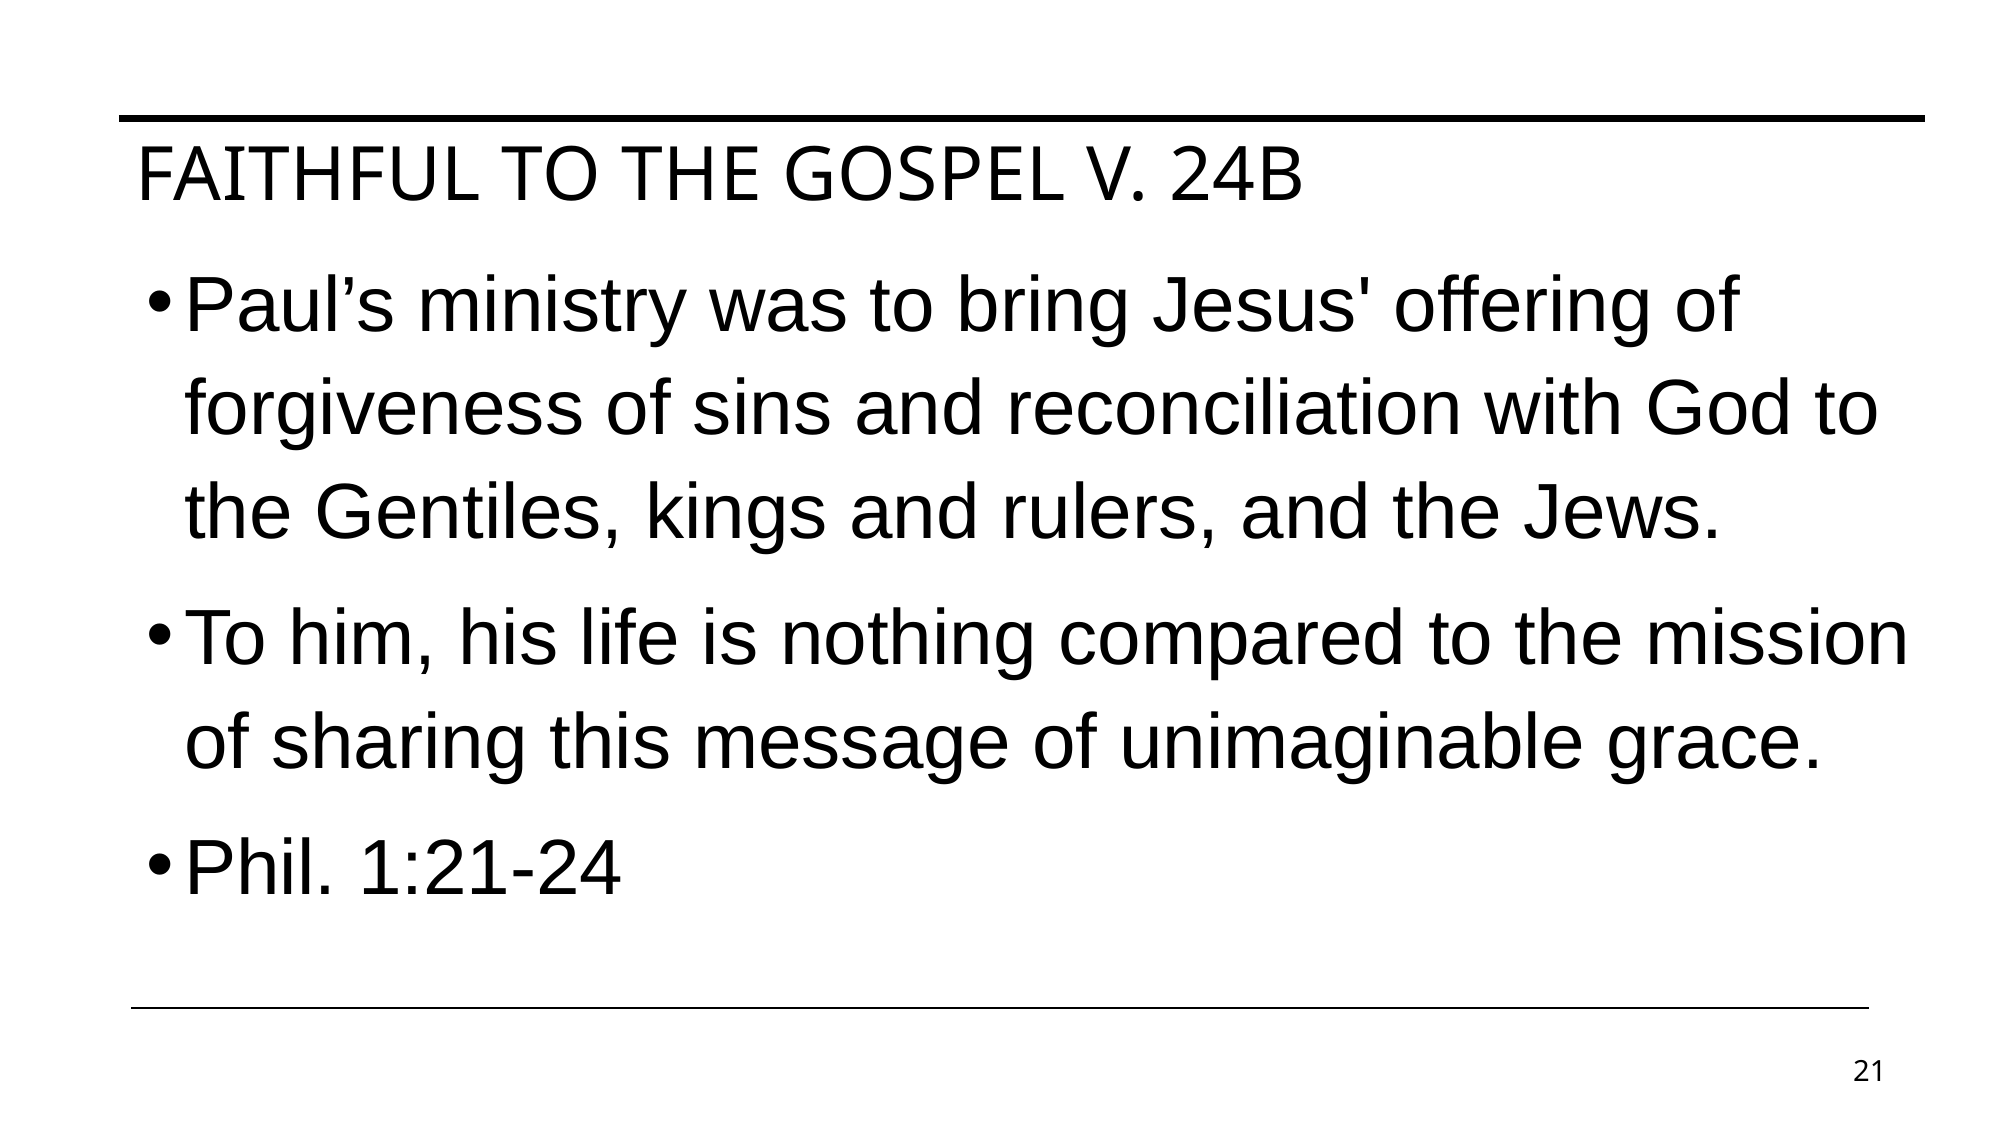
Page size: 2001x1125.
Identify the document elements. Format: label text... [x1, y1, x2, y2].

slide_number 21 [1791, 1042, 1902, 1103]
title Faithful to the gospel v. 24b [120, 117, 1931, 313]
list Paul’s ministry was to bring Jesus' offering of forgiveness of sins and reconciliation with God to the Gentiles, kings and rulers, and the Jews. To him, his life is nothing compared to the mission of sharing this message of unimaginable grace. Phil. 1:21-24 [131, 236, 1931, 931]
